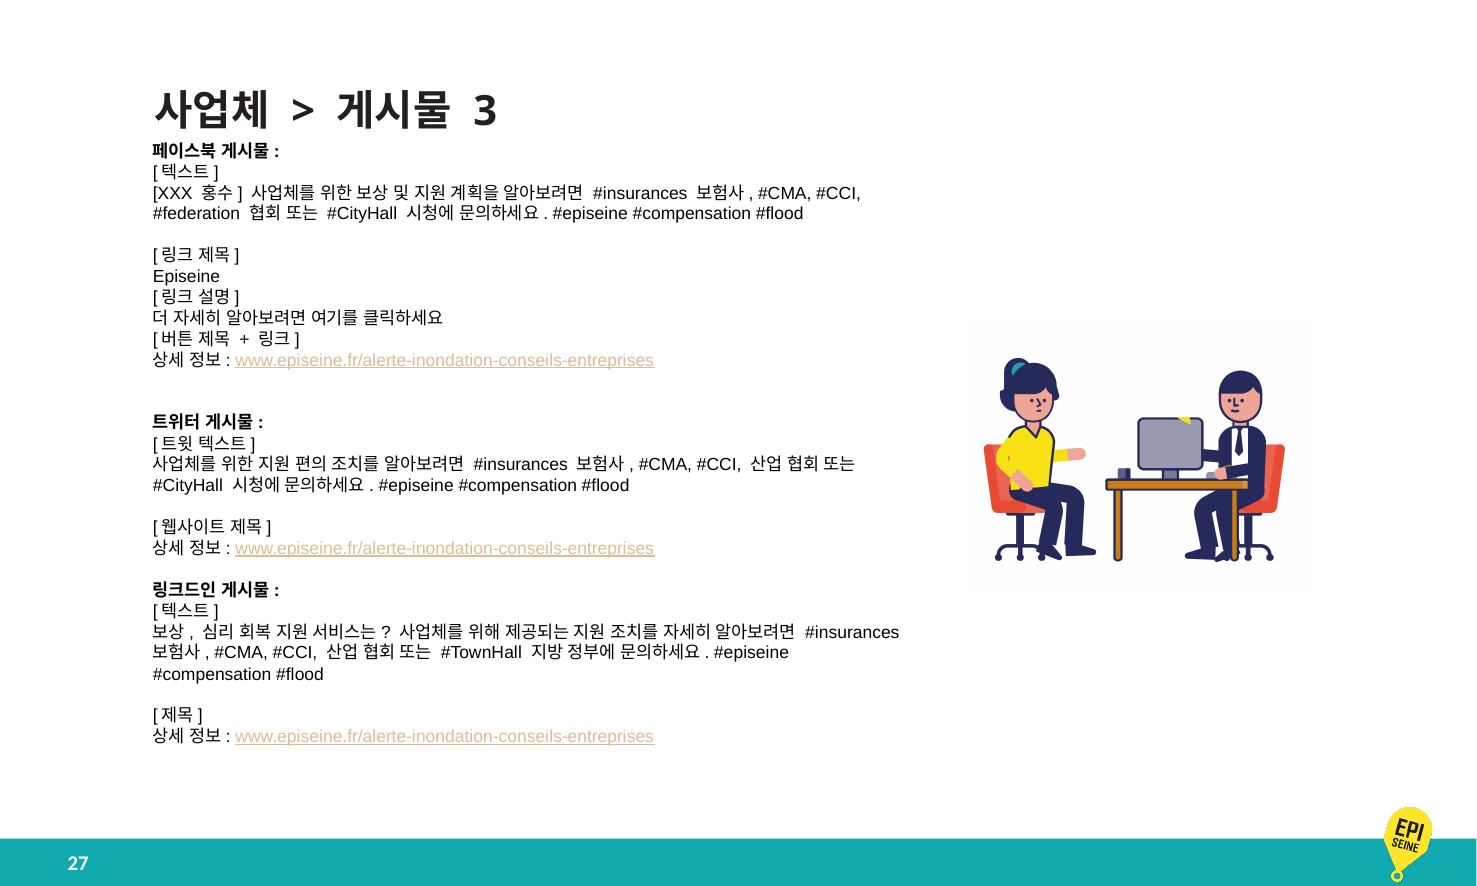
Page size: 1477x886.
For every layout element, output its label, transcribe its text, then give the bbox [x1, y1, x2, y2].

title 사업체 > 게시물 3 [152, 56, 1072, 135]
picture [865, 254, 1418, 631]
picture [1381, 805, 1433, 883]
text_box 페이스북 게시물: [텍스트] [XXX 홍수] 사업체를 위한 보상 및 지원 계획을 알아보려면 #insurances 보험사, #CMA, #CCI, #federation 협회 또는 #CityHall 시청에 문의하세요. #episeine #compensation #flood [링크 제목] Episeine [링크 설명] 더 자세히 알아보려면 여기를 클릭하세요 [버튼 제목 + 링크] 상세 정보: www.episeine.fr/alerte-inondation-conseils-entreprises 트위터 게시물: [트윗 텍스트] 사업체를 위한 지원 편의 조치를 알아보려면 #insurances 보험사, #CMA, #CCI, 산업 협회 또는 #CityHall 시청에 문의하세요. #episeine #compensation #flood [웹사이트 제목] 상세 정보: www.episeine.fr/alerte-inondation-conseils-entreprises 링크드인 게시물: [텍스트] 보상, 심리 회복 지원 서비스는? 사업체를 위해 제공되는 지원 조치를 자세히 알아보려면 #insurances 보험사, #CMA, #CCI, 산업 협회 또는 #TownHall 지방 정부에 문의하세요. #episeine #compensation #flood [제목] 상세 정보: www.episeine.fr/alerte-inondation-conseils-entreprises [148, 135, 913, 751]
